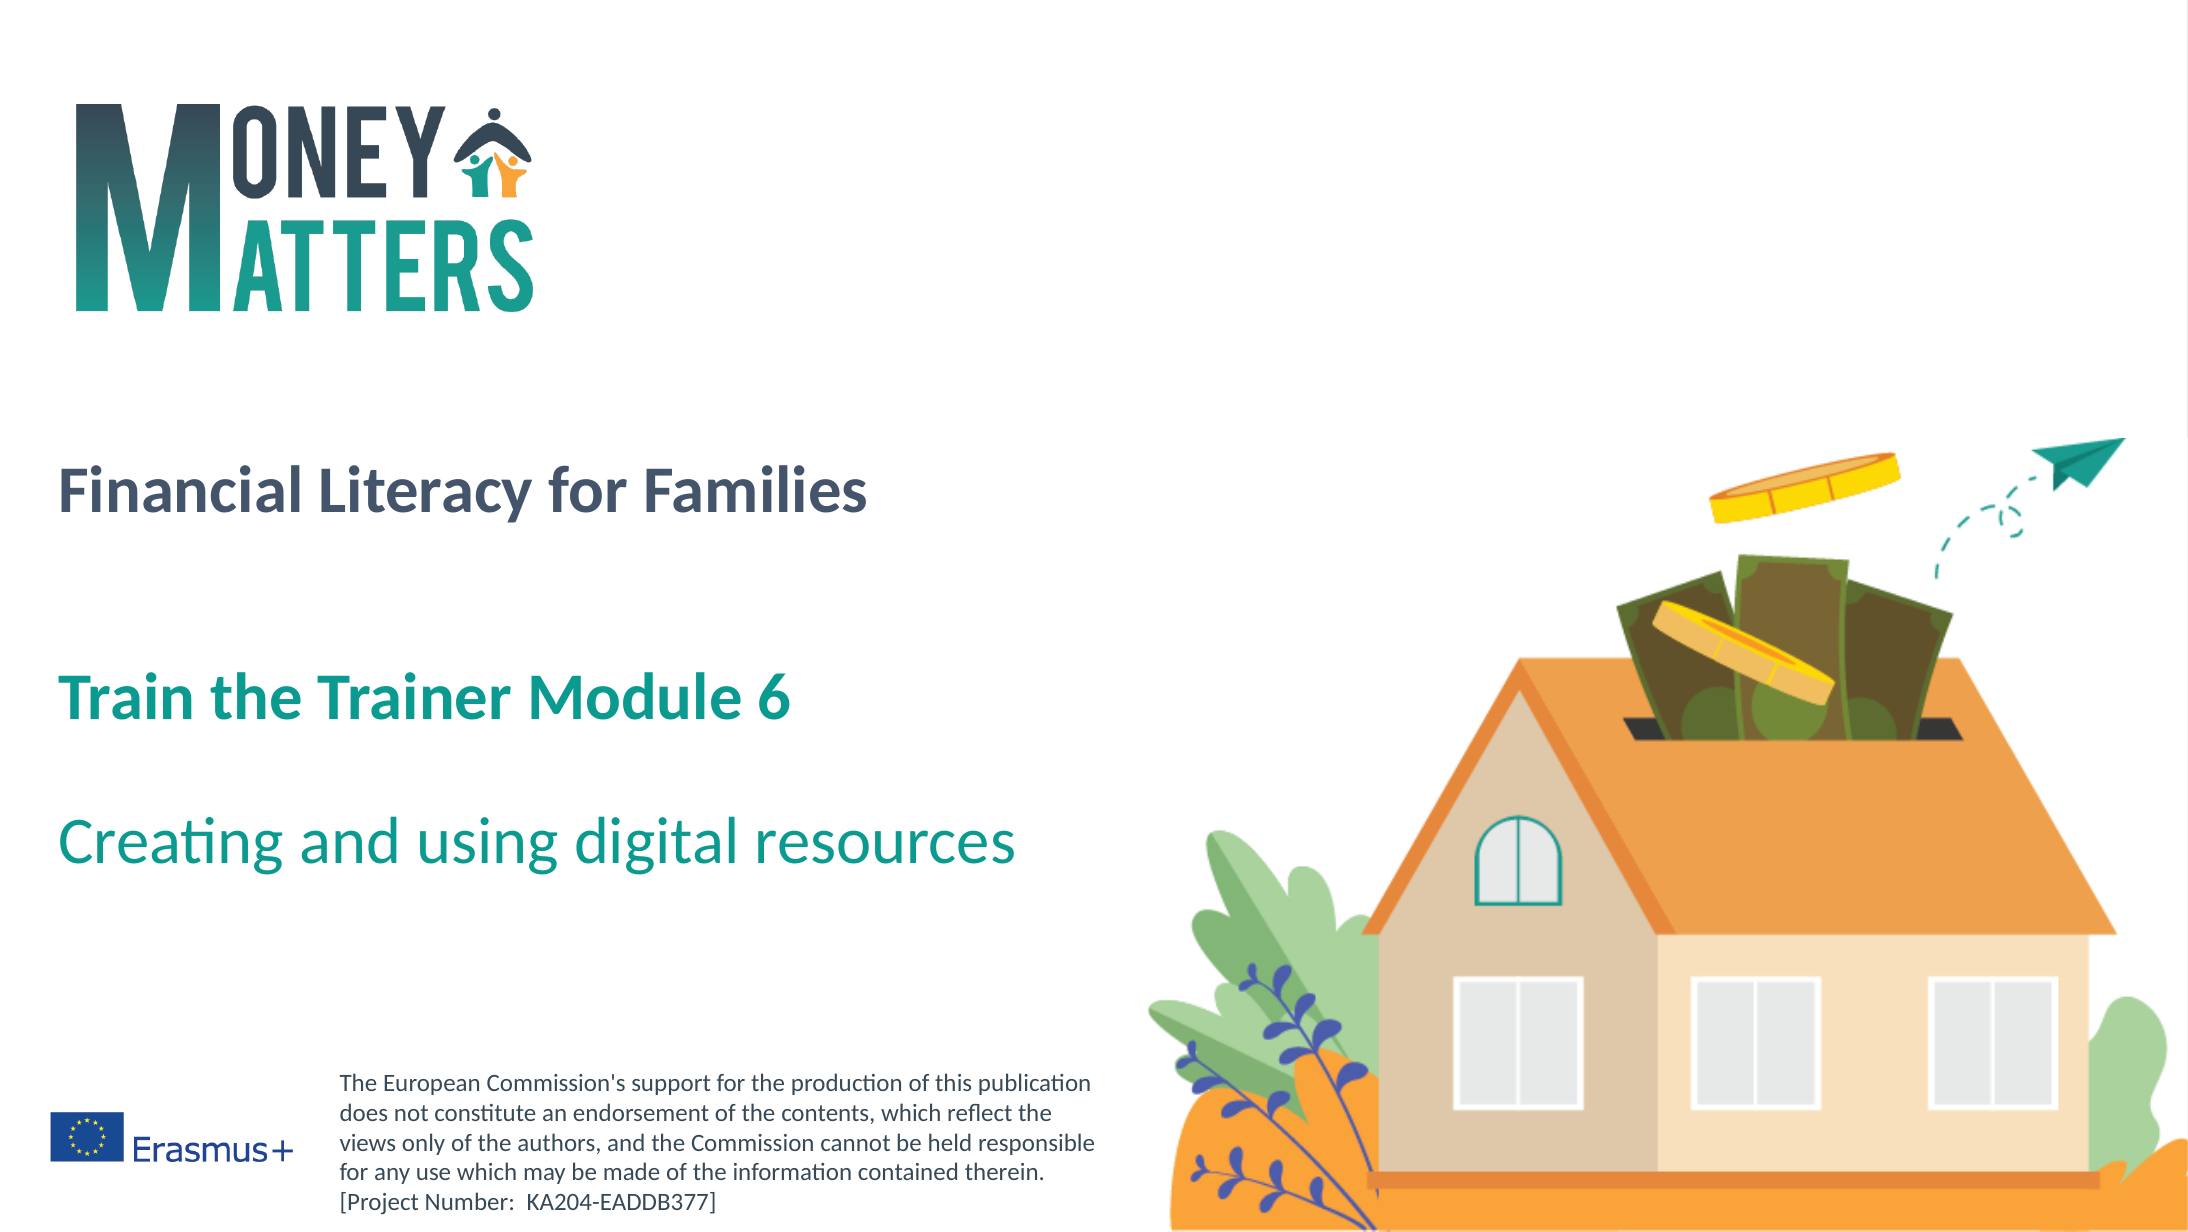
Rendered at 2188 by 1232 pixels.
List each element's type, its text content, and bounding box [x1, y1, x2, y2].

picture [50, 1111, 293, 1162]
picture [76, 104, 533, 312]
picture [1148, 438, 2188, 1232]
title Financial Literacy for Families [50, 375, 1203, 536]
list Train the Trainer Module 6 Creating and using digital resources [50, 654, 1203, 911]
